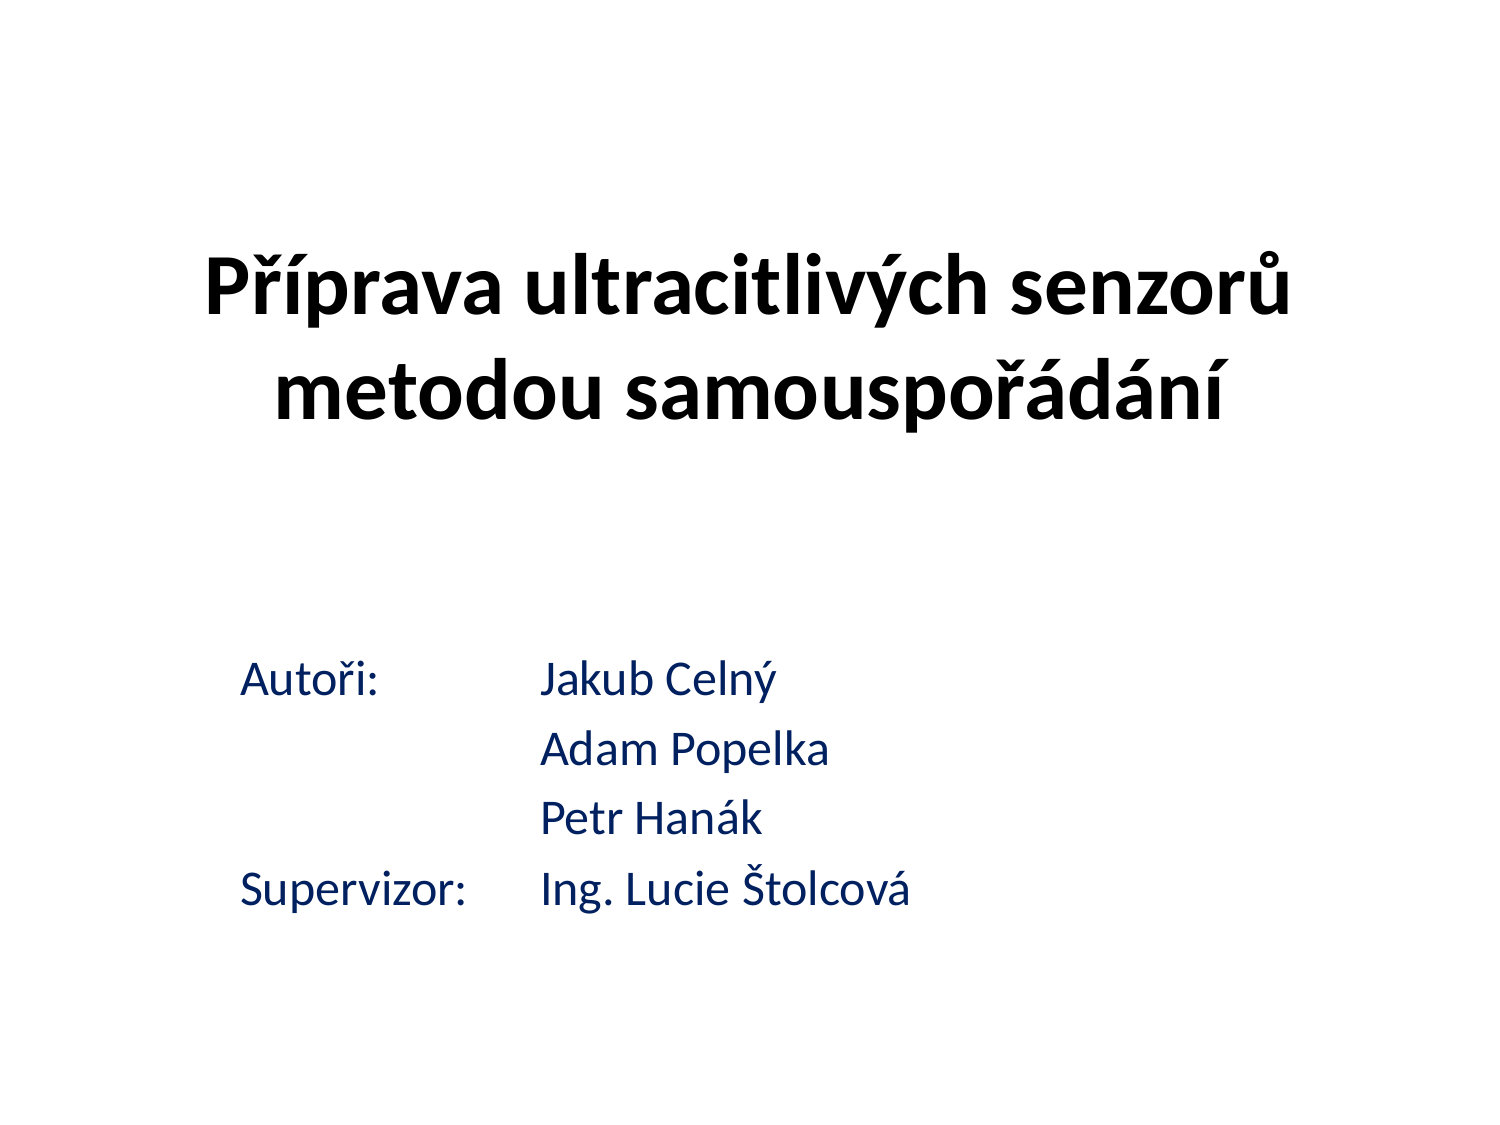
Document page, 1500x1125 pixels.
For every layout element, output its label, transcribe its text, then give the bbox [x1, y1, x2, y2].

title Příprava ultracitlivých senzorů metodou samouspořádání [112, 219, 1388, 445]
subtitle Autoři: Jakub Celný Adam Popelka Petr Hanák Supervizor: Ing. Lucie Štolcová [225, 637, 1275, 925]
